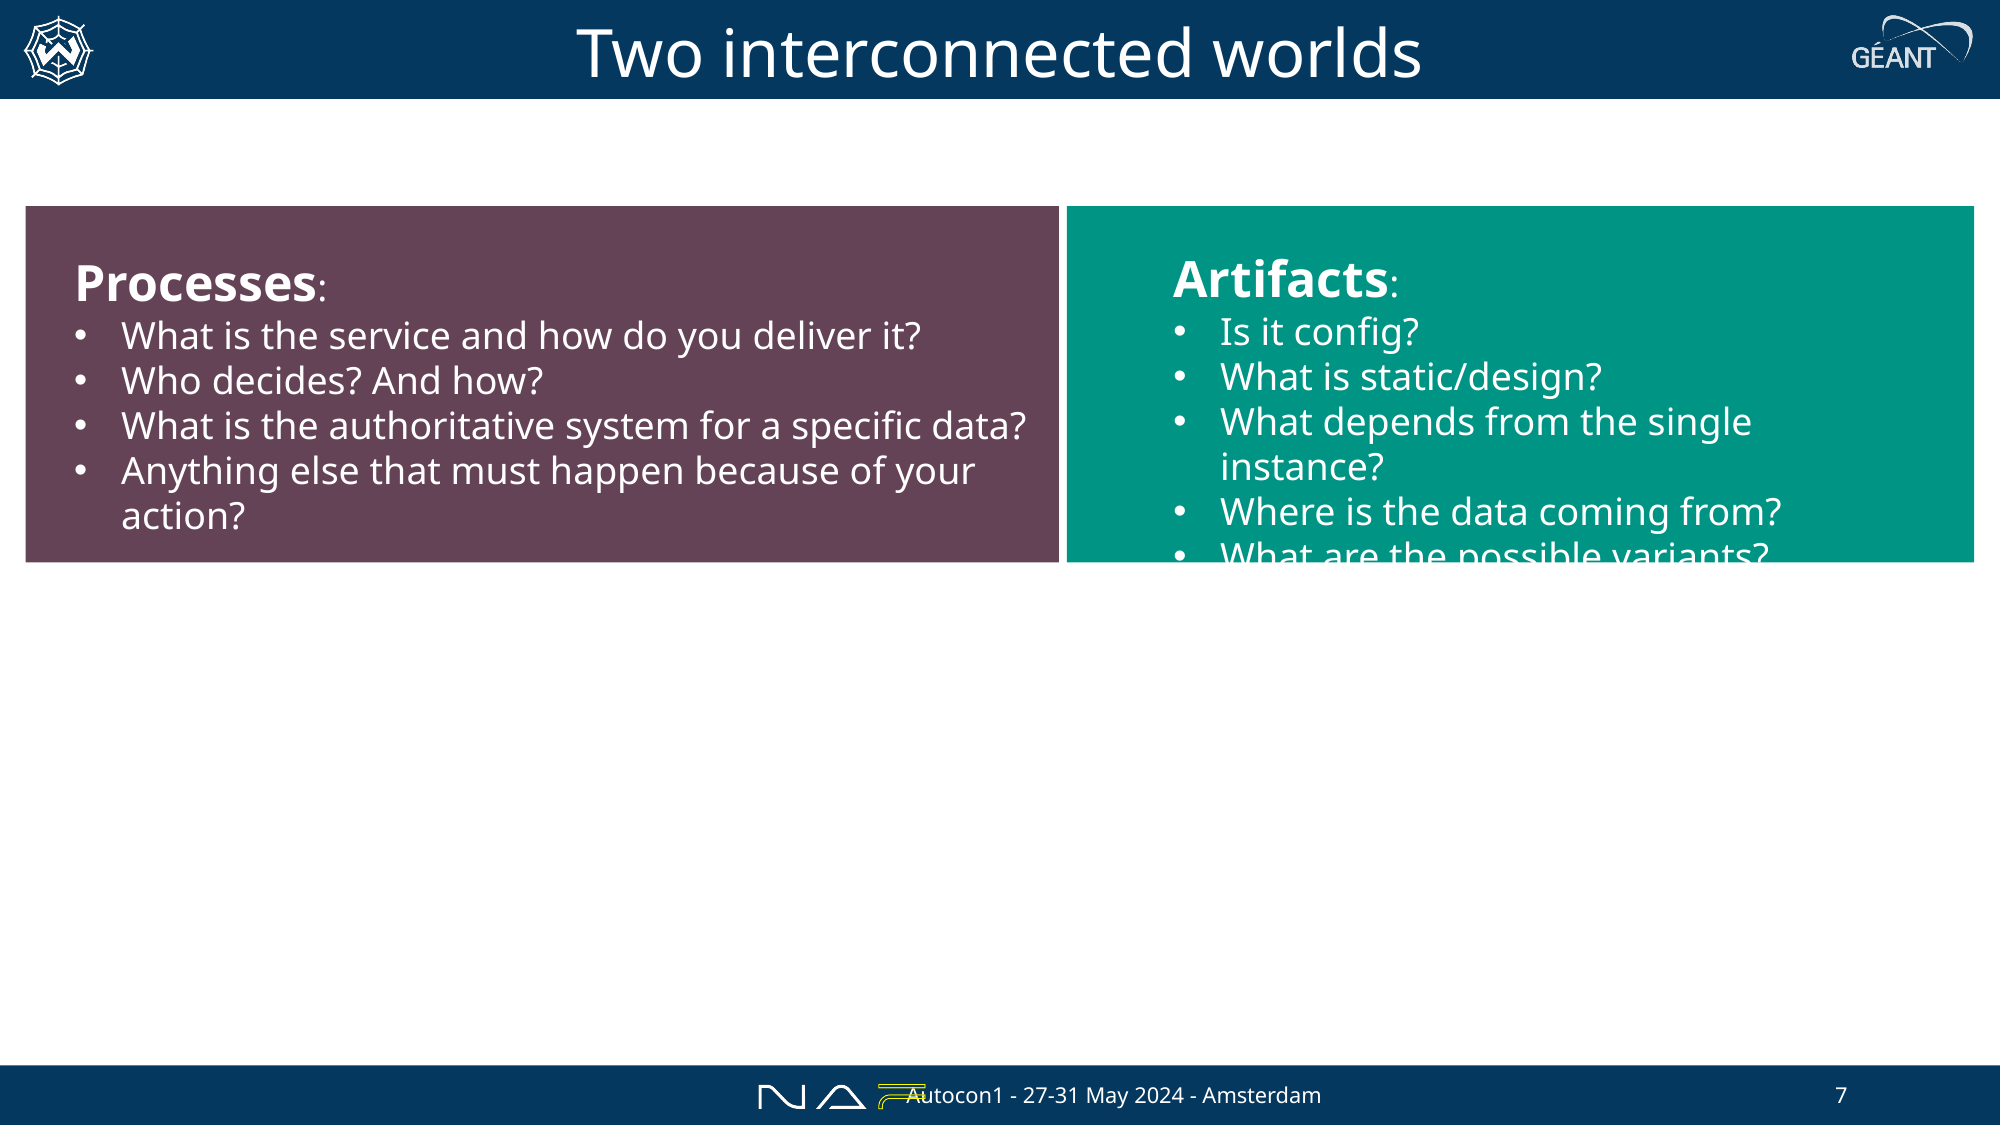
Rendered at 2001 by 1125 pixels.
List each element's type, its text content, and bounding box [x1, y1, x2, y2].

text_box Processes: What is the service and how do you deliver it? Who decides? And how? What is the authoritative system for a specific data? Anything else that must happen because of your action? [59, 244, 1059, 545]
text_box Artifacts: Is it config? What is static/design? What depends from the single instance? Where is the data coming from? What are the possible variants? [1158, 240, 1889, 586]
text_box [24, 205, 1060, 564]
picture [0, 0, 117, 109]
title Two interconnected worlds [301, 0, 1699, 112]
footer Autocon1 - 27-31 May 2024 - Amsterdam [662, 1082, 1338, 1110]
picture [1852, 15, 1973, 69]
slide_number 7 [1412, 1082, 1863, 1110]
text_box [1065, 205, 1976, 564]
